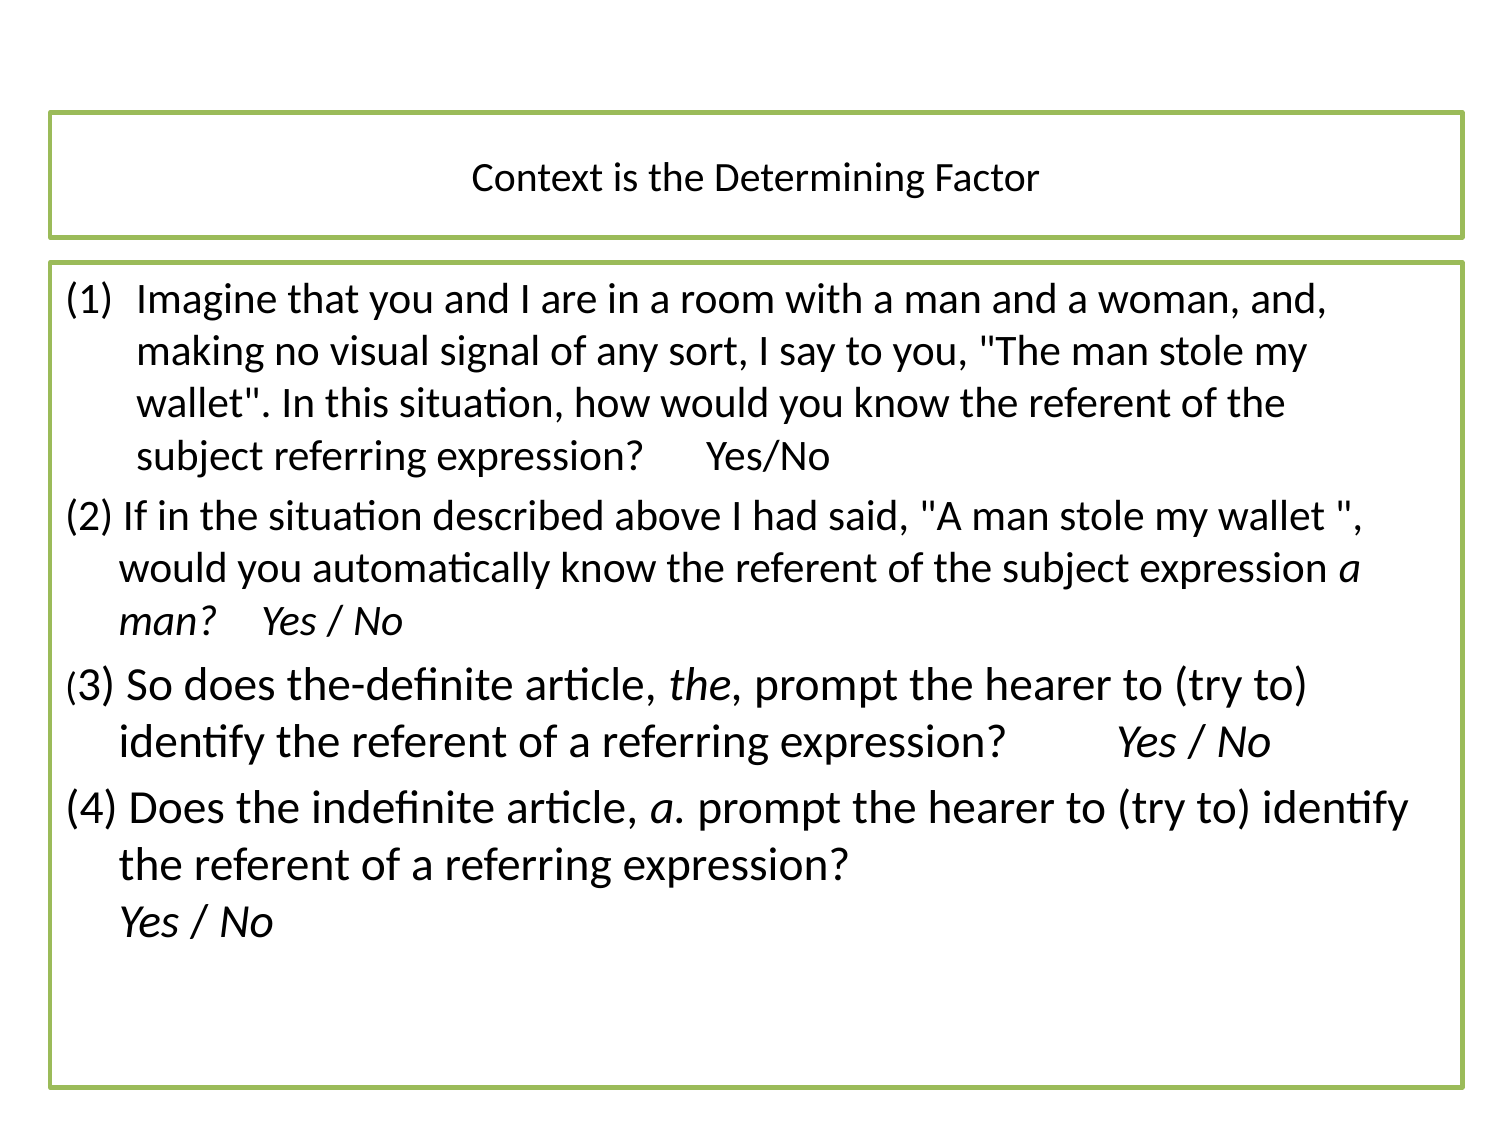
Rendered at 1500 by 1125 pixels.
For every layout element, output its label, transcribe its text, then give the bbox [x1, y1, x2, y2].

list Imagine that you and I are in a room with a man and a woman, and, making no visual signal of any sort, I say to you, "The man stole my wallet". In this situation, how would you know the referent of the subject referring expression? Yes/No (2) If in the situation described above I had said, "A man stole my wallet ", would you automatically know the referent of the subject expression a man? Yes / No (3) So does the-definite article, the, prompt the hearer to (try to) identify the referent of a referring expression? Yes / No (4) Does the indefinite article, a. prompt the hearer to (try to) identify the referent of a referring expression? Yes / No [48, 260, 1465, 1090]
title Context is the Determining Factor [48, 110, 1465, 240]
